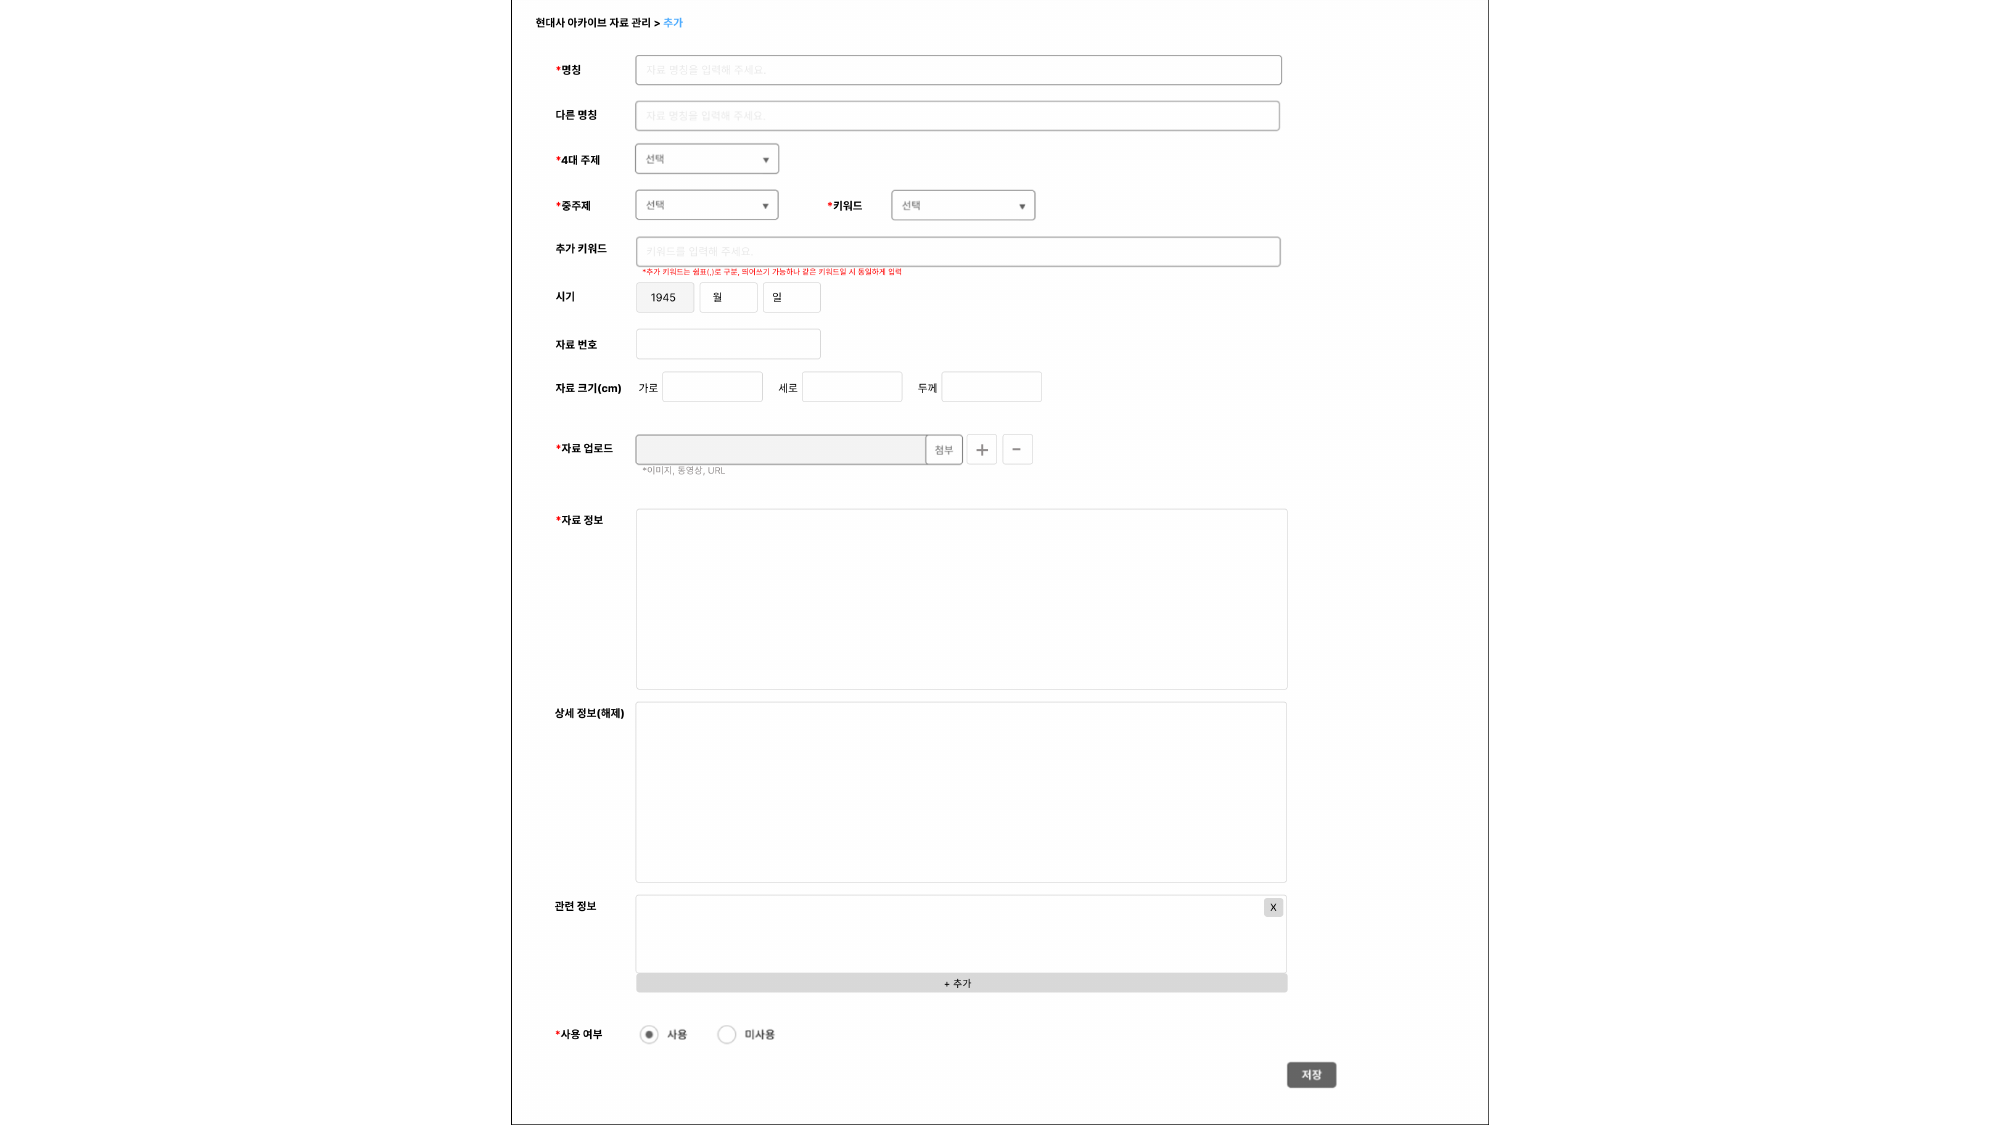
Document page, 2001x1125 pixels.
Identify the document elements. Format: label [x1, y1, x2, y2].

picture [510, 0, 1489, 1125]
